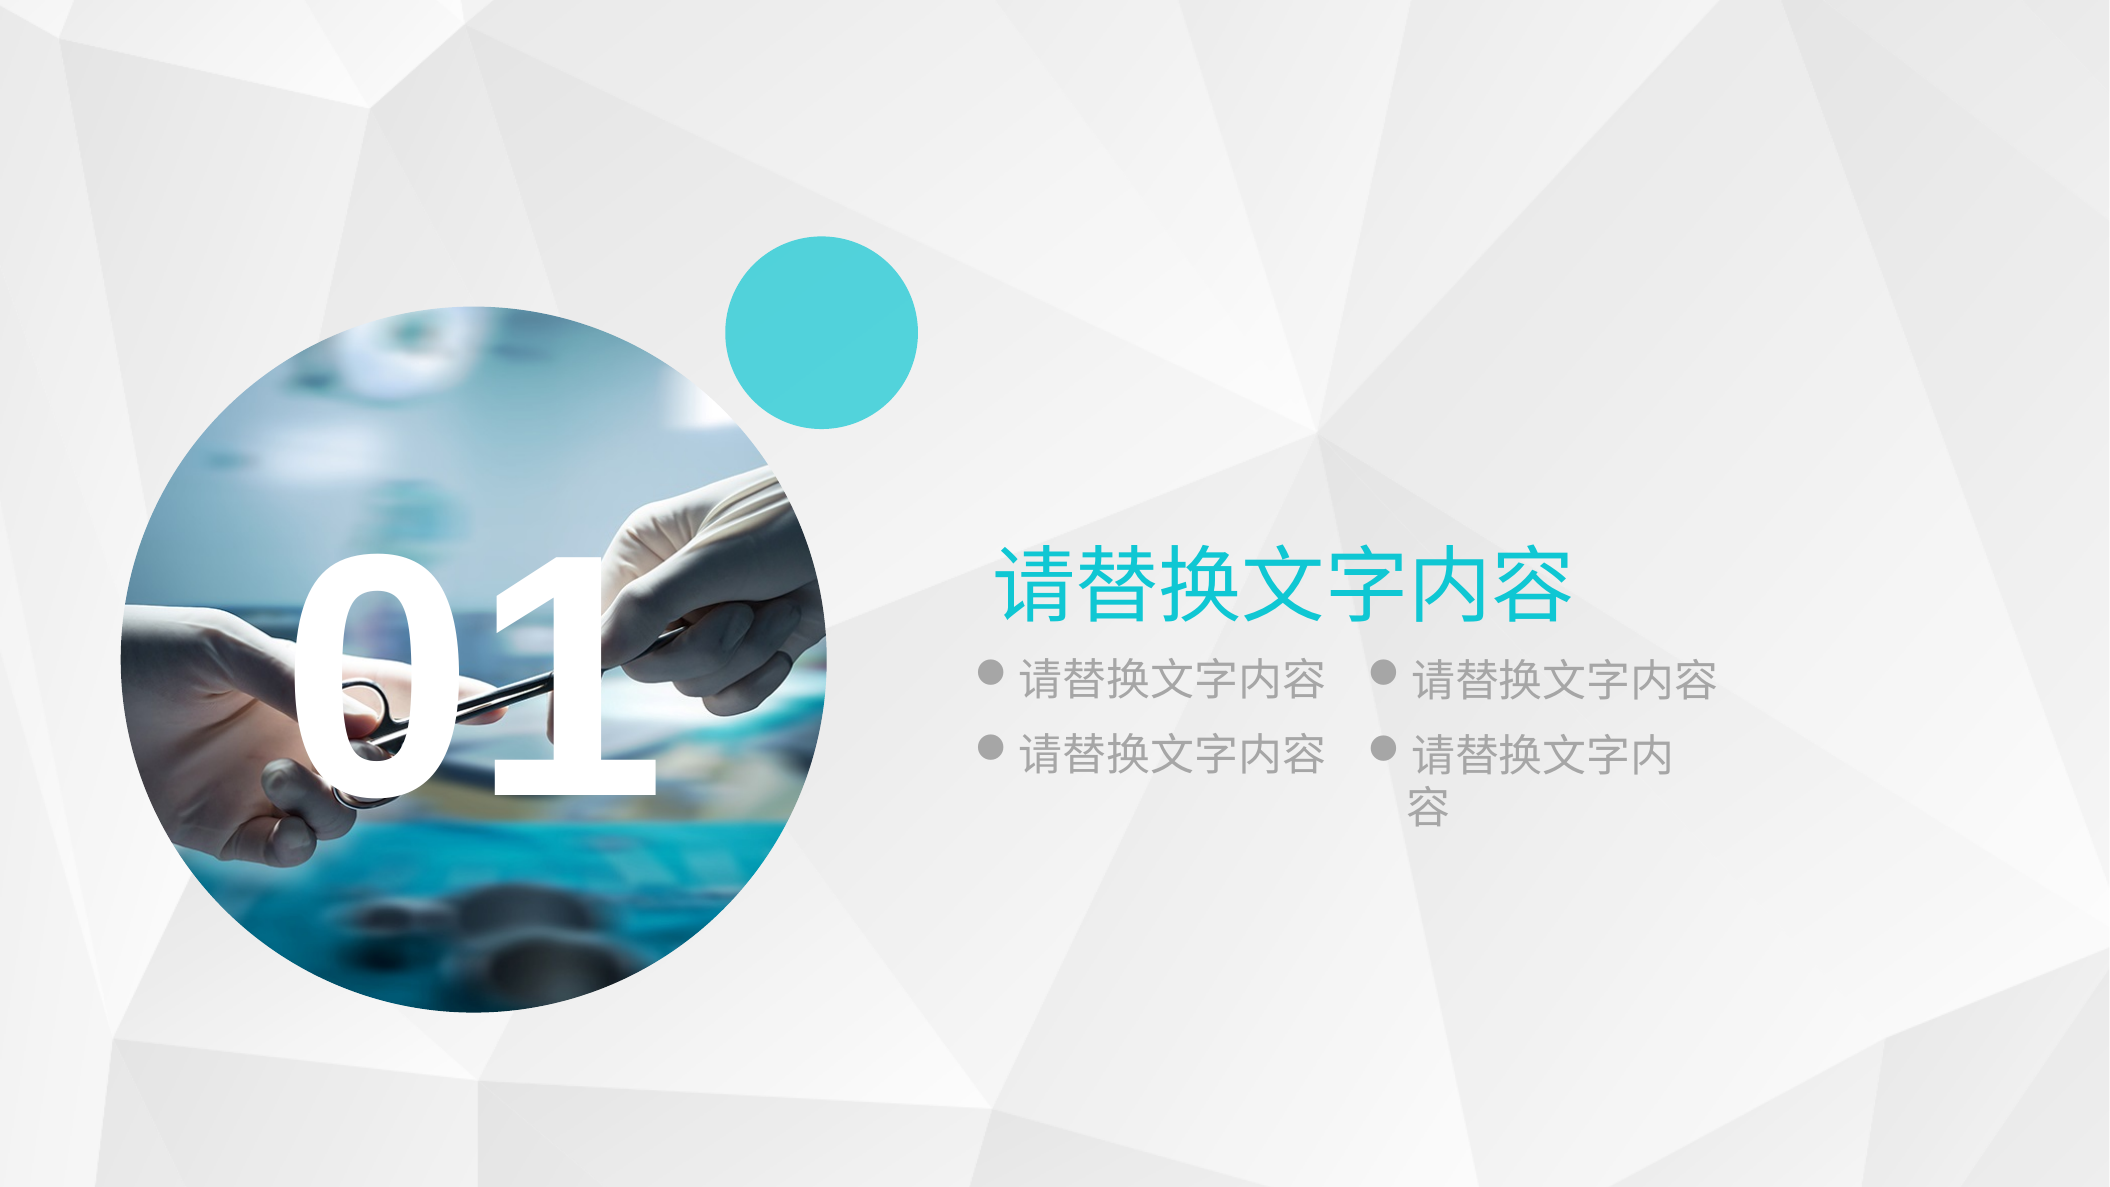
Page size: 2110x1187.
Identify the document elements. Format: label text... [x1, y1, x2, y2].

text_box 请替换文字内容 [974, 651, 1339, 705]
text_box 请替换文字内容 [974, 726, 1339, 780]
picture [0, 0, 2110, 1187]
text_box 请替换文字内容 [1367, 652, 1752, 705]
text_box 请替换文字内容 [1367, 727, 1717, 833]
text_box [724, 235, 919, 431]
text_box [119, 305, 828, 1014]
text_box 01 [224, 450, 723, 865]
text_box 请替换文字内容 [977, 524, 1591, 640]
